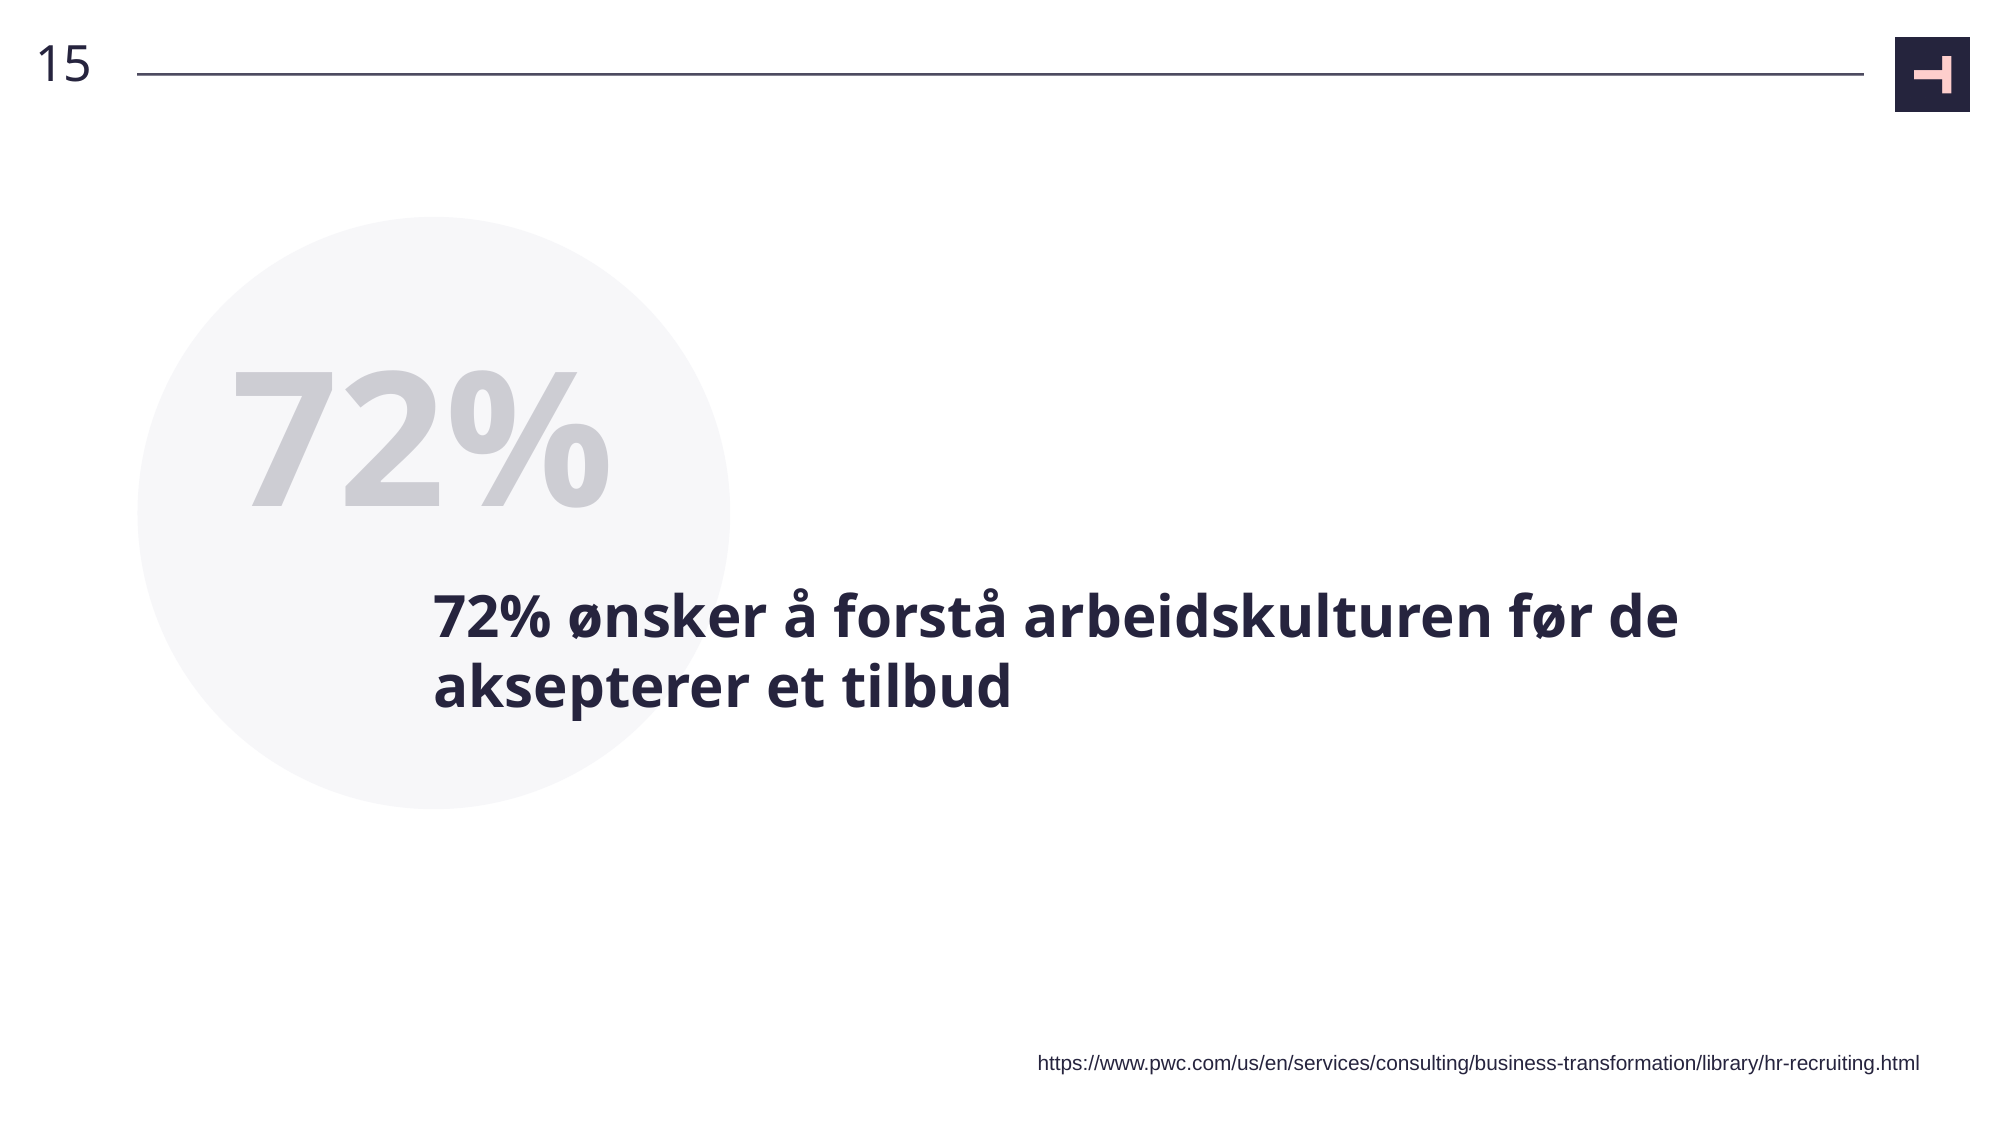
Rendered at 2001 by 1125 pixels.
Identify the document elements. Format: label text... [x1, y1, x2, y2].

text_box [136, 215, 727, 811]
title 72% ønsker å forstå arbeidskulturen før de aksepterer et tilbud [433, 461, 1690, 838]
text_box https://www.pwc.com/us/en/services/consulting/business-transformation/library/hr-recruiting.html [1022, 1042, 1935, 1083]
slide_number 15 [35, 35, 138, 96]
text_box 72% [216, 311, 631, 552]
picture [1895, 37, 1970, 112]
